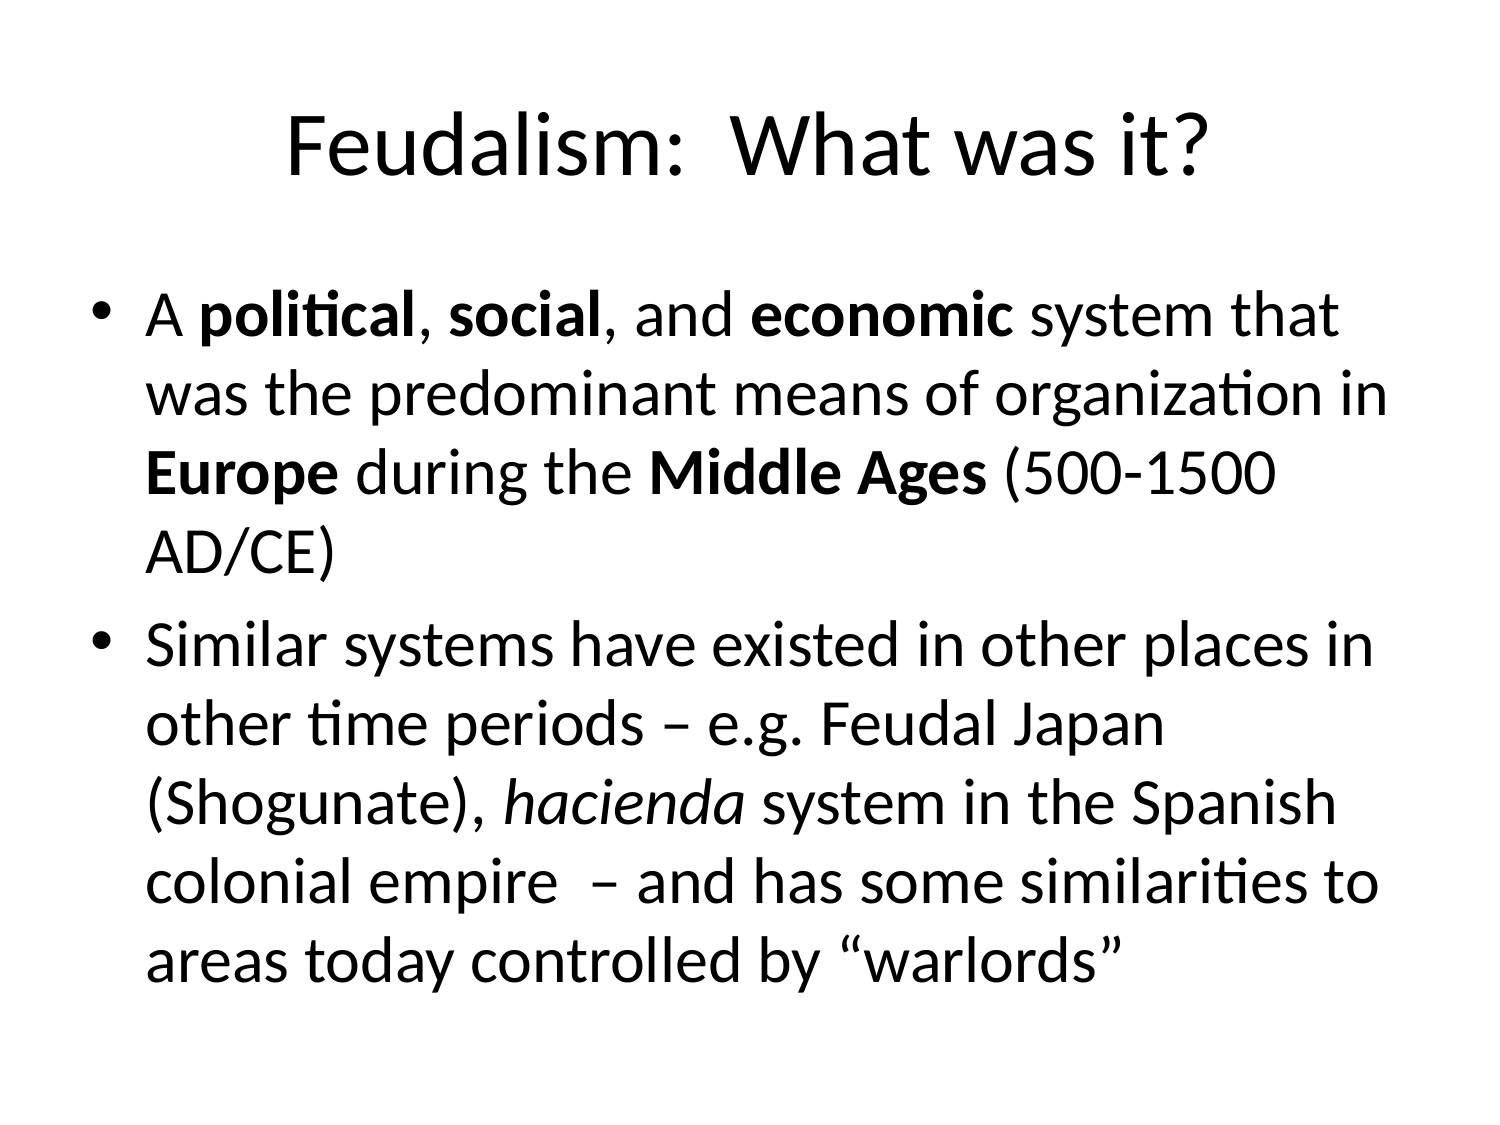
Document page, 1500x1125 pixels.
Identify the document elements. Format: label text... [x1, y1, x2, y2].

list A political, social, and economic system that was the predominant means of organization in Europe during the Middle Ages (500-1500 AD/CE) Similar systems have existed in other places in other time periods – e.g. Feudal Japan (Shogunate), hacienda system in the Spanish colonial empire – and has some similarities to areas today controlled by “warlords” [75, 262, 1425, 1005]
title Feudalism: What was it? [75, 45, 1425, 233]
